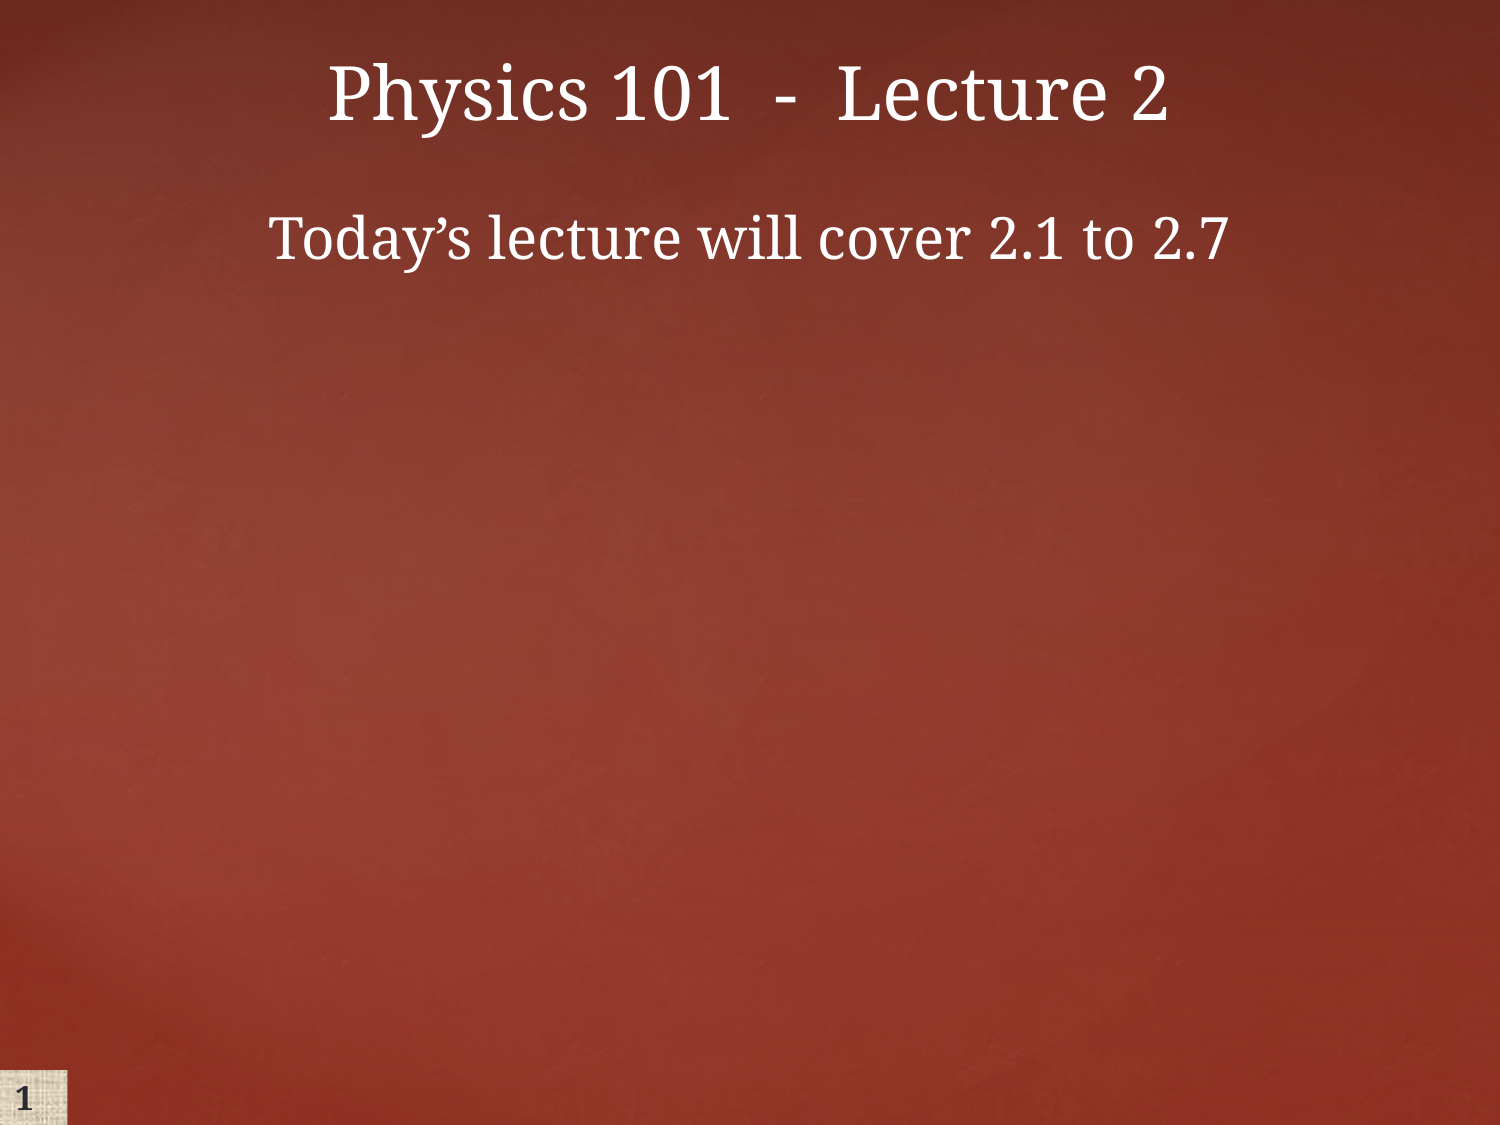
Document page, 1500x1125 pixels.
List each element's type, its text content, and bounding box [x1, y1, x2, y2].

title Physics 101 - Lecture 2 [161, 60, 1339, 143]
text_box 1 [0, 1070, 68, 1125]
text_box Today’s lecture will cover 2.1 to 2.7 [149, 202, 1350, 279]
